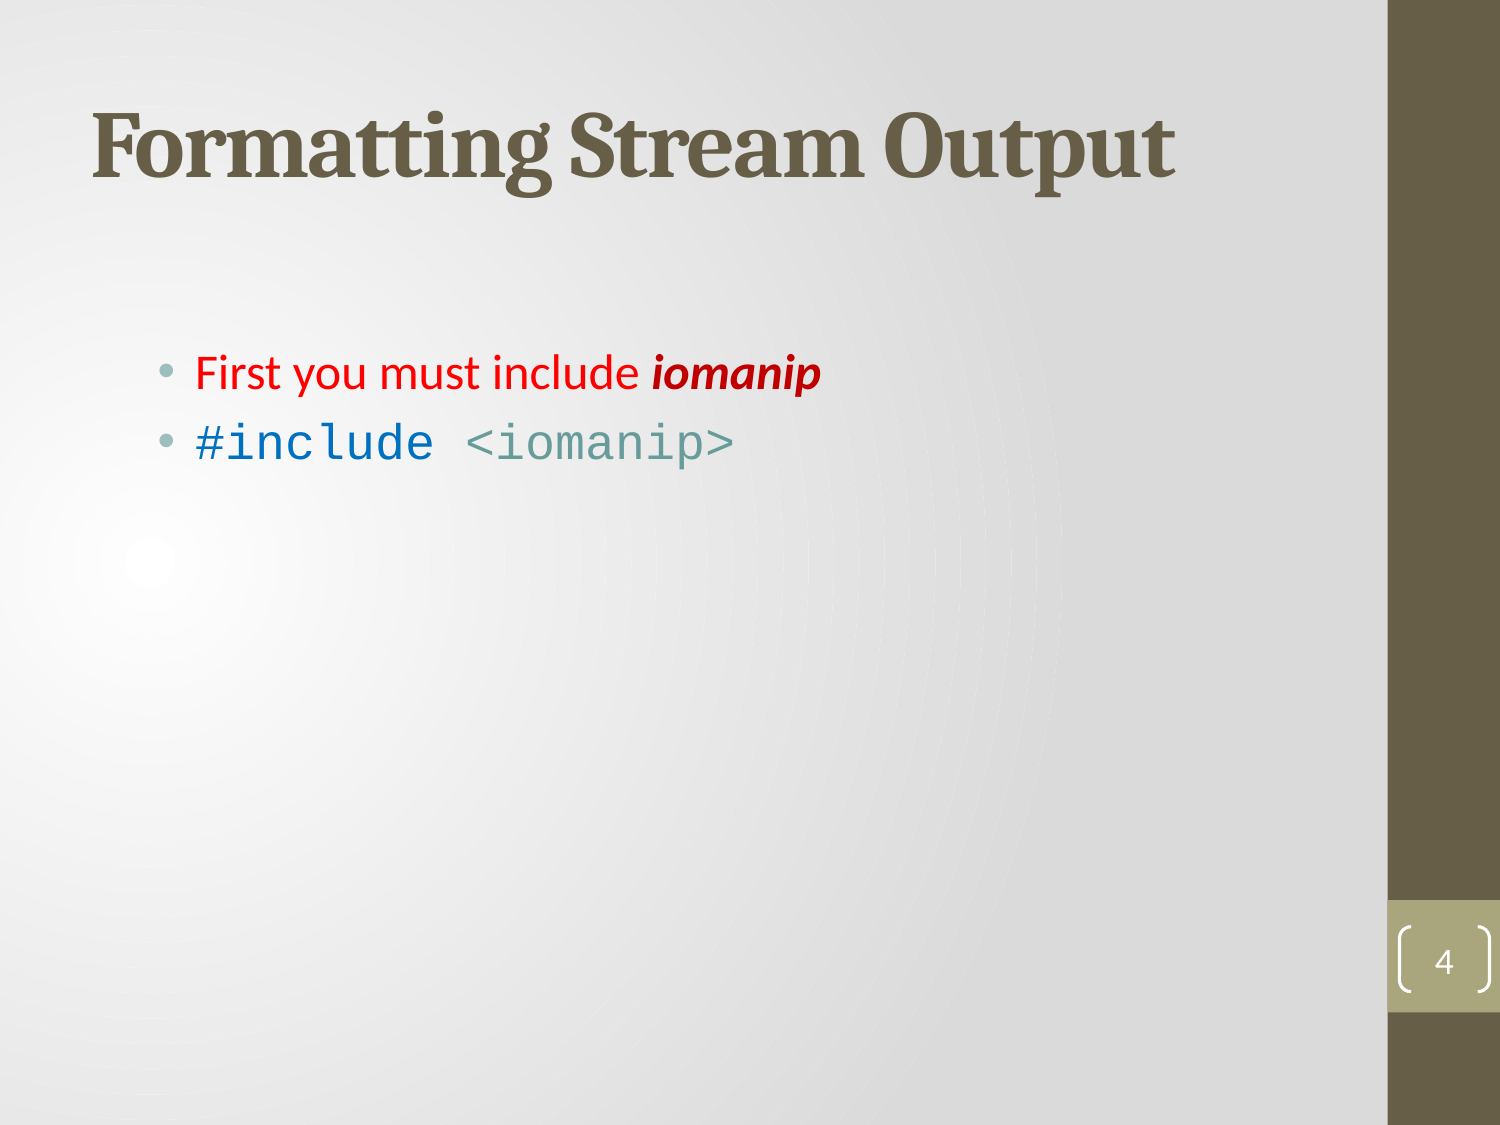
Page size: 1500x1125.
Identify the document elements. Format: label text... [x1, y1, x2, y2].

title Formatting Stream Output [75, 45, 1325, 233]
slide_number 4 [1397, 925, 1492, 994]
list First you must include iomanip #include <iomanip> [75, 262, 1325, 1050]
